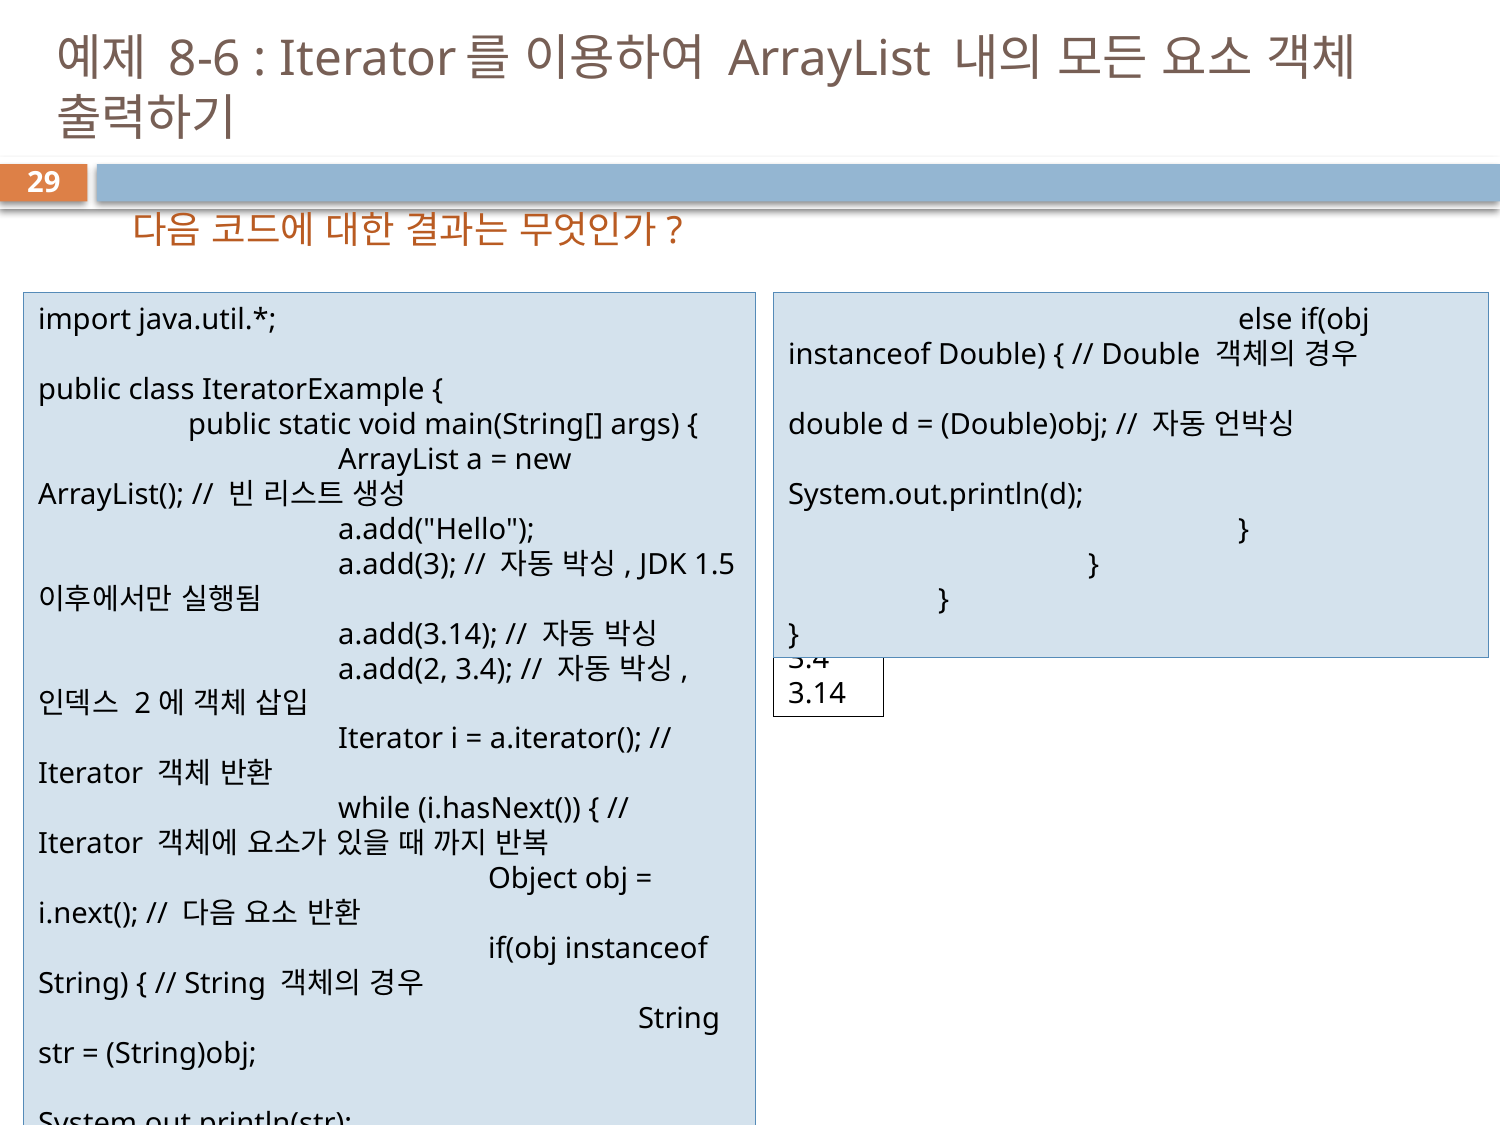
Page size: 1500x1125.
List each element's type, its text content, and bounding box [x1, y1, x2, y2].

text_box else if(obj instanceof Double) { // Double 객체의 경우 double d = (Double)obj; // 자동 언박싱 System.out.println(d); } } } } [773, 292, 1489, 658]
text_box 다음 코드에 대한 결과는 무엇인가? [117, 199, 698, 259]
title 예제 8-6 : Iterator를 이용하여 ArrayList 내의 모든 요소 객체 출력하기 [41, 19, 1466, 153]
slide_number 29 [0, 162, 88, 203]
text_box import java.util.*; public class IteratorExample { public static void main(String[] args) { ArrayList a = new ArrayList(); // 빈 리스트 생성 a.add("Hello"); a.add(3); // 자동 박싱, JDK 1.5 이후에서만 실행됨 a.add(3.14); // 자동 박싱 a.add(2, 3.4); // 자동 박싱, 인덱스 2에 객체 삽입 Iterator i = a.iterator(); // Iterator 객체 반환 while (i.hasNext()) { // Iterator 객체에 요소가 있을 때 까지 반복 Object obj = i.next(); // 다음 요소 반환 if(obj instanceof String) { // String 객체의 경우 String str = (String)obj; System.out.println(str); } else if(obj instanceof Integer) { // Integer 객체의 경우 int n = (Integer)obj; // 자동 언박싱 System.out.println(n); } [23, 292, 756, 1125]
text_box Hello 3 3.4 3.14 [773, 658, 884, 717]
